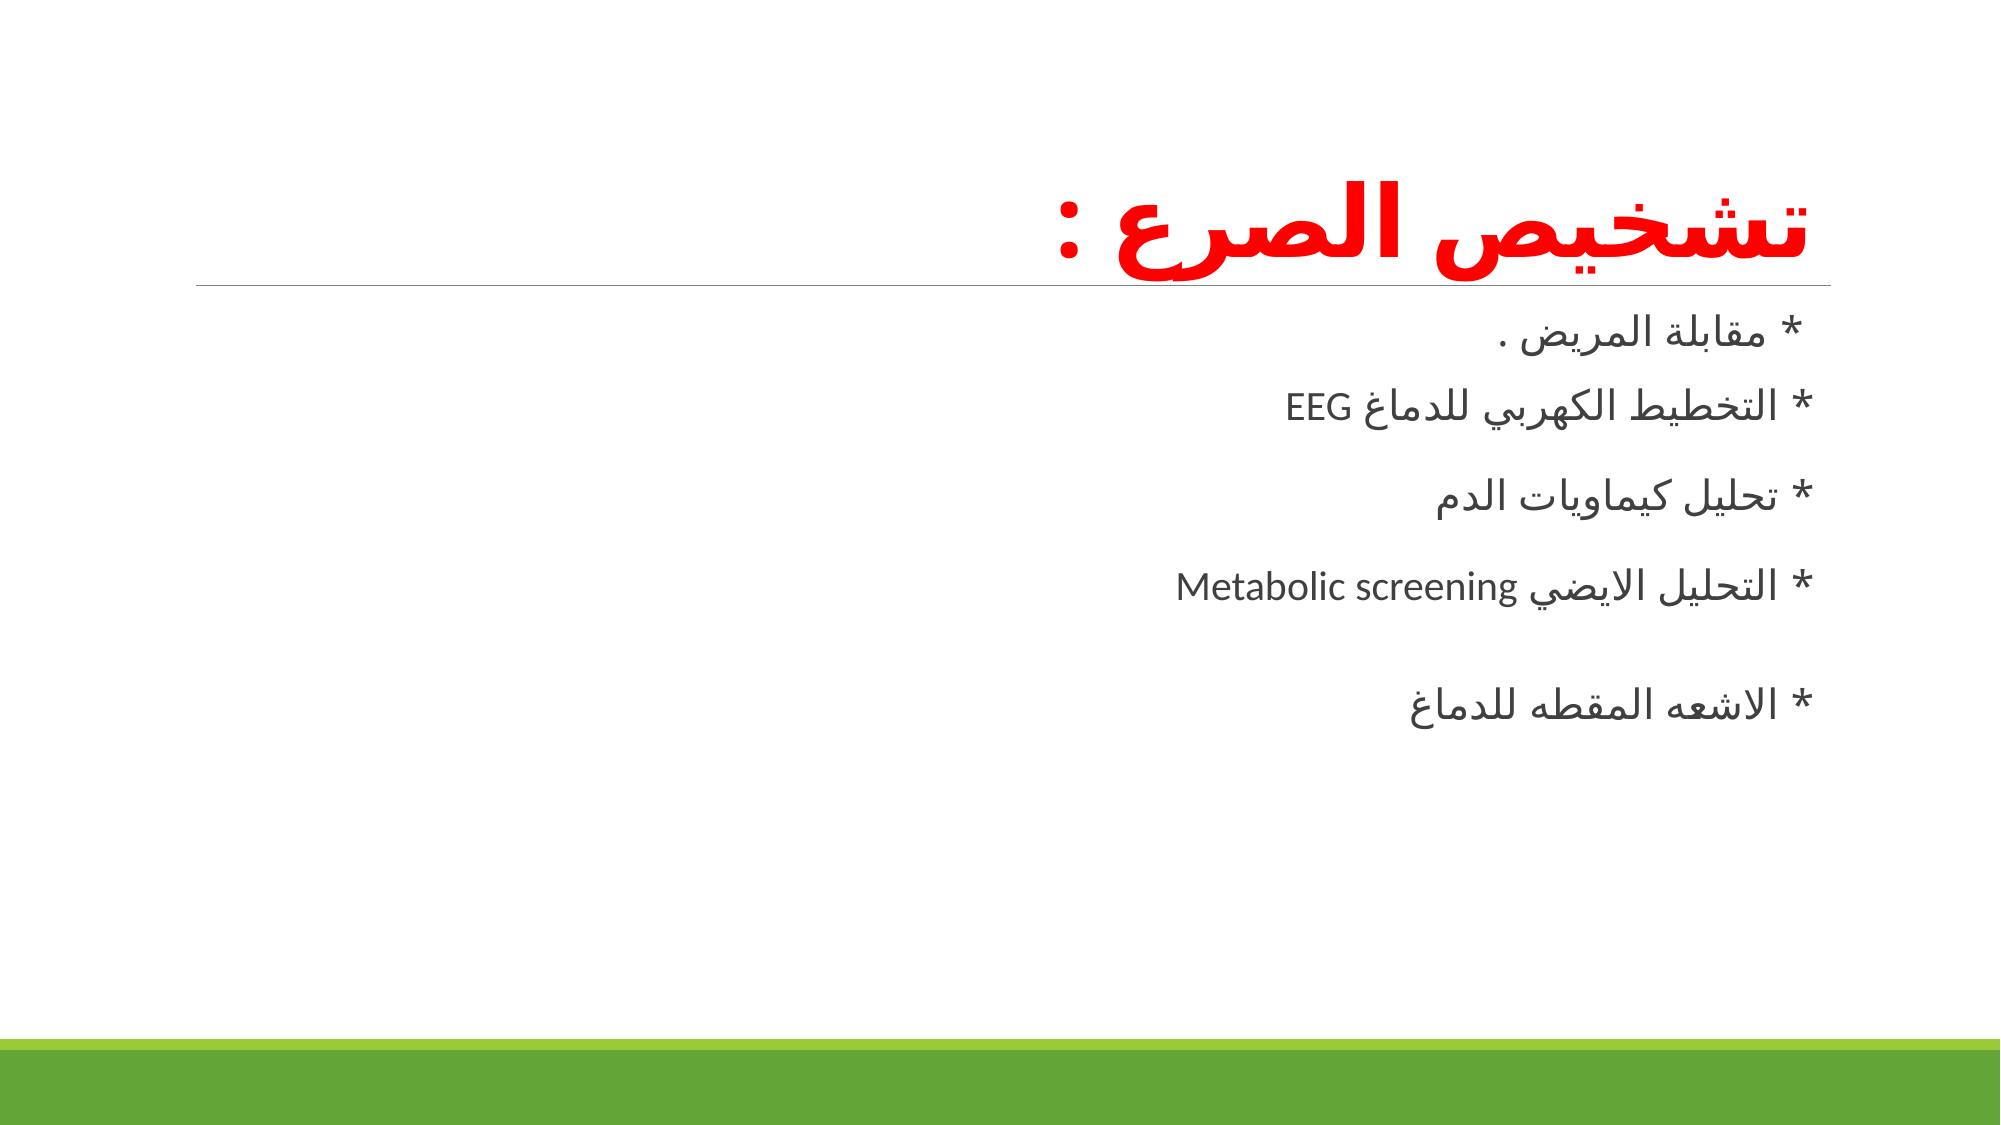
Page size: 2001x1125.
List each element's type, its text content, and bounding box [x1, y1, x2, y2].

title تشخيص الصرع : [180, 47, 1830, 285]
list * مقابلة المريض . * التخطيط الكهربي للدماغ EEG * تحليل كيماويات الدم * التحليل الايضي Metabolic screening * الاشعه المقطه للدماغ [180, 302, 1830, 963]
